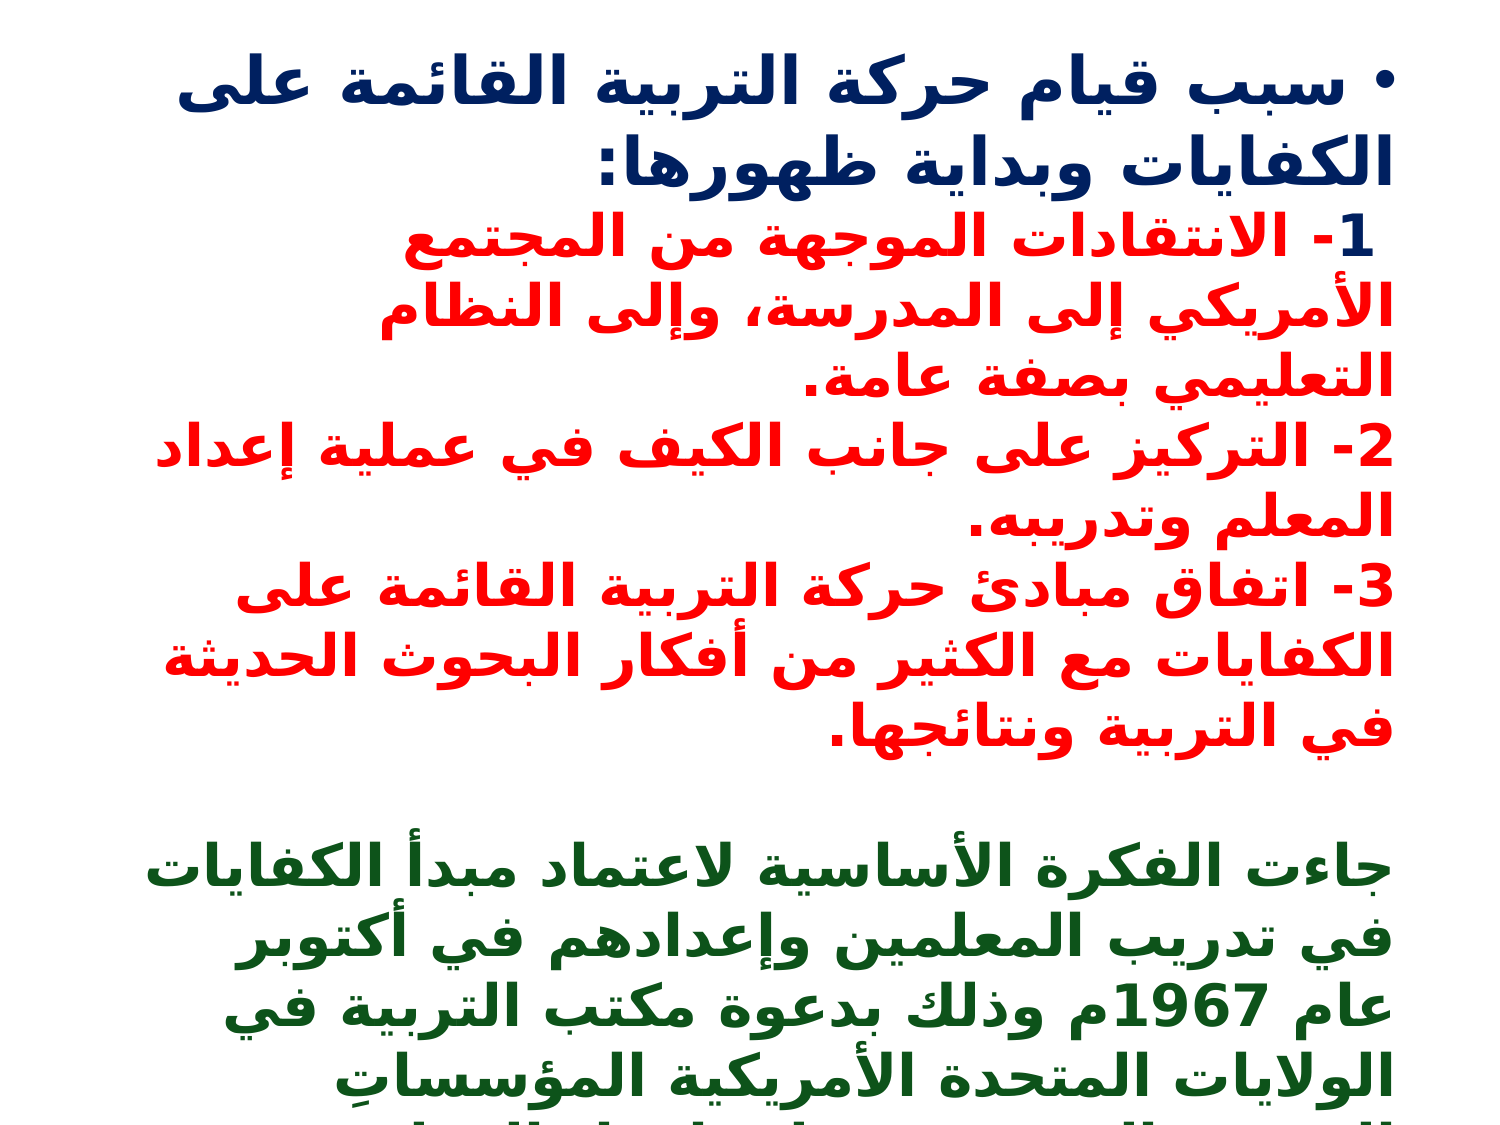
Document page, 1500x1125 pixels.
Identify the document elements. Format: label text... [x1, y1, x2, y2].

text_box سبب قيام حركة التربية القائمة على الكفايات وبداية ظهورها: 1- الانتقادات الموجهة من المجتمع الأمريكي إلى المدرسة، وإلى النظام التعليمي بصفة عامة. 2- التركيز على جانب الكيف في عملية إعداد المعلم وتدريبه. 3- اتفاق مبادئ حركة التربية القائمة على الكفايات مع الكثير من أفكار البحوث الحديثة في التربية ونتائجها. جاءت الفكرة الأساسية لاعتماد مبدأ الكفايات في تدريب المعلمين وإعدادهم في أكتوبر عام 1967م وذلك بدعوة مكتب التربية في الولايات المتحدة الأمريكية المؤسساتِ التربوية التي تقوم على إعداد المعلمين بضرورة تحسين برامج تدريب المعلمين وخاصة المرحلة الابتدائية وذلك انطلاقًا من أن تحديد الكفايات التي يجب أن يمتلكها المعلم سوف تُمكّن من إيجاد الوسائل والخبرات التي تؤدي تحسين وجودة أداء المعلمين. [123, 30, 1412, 1125]
